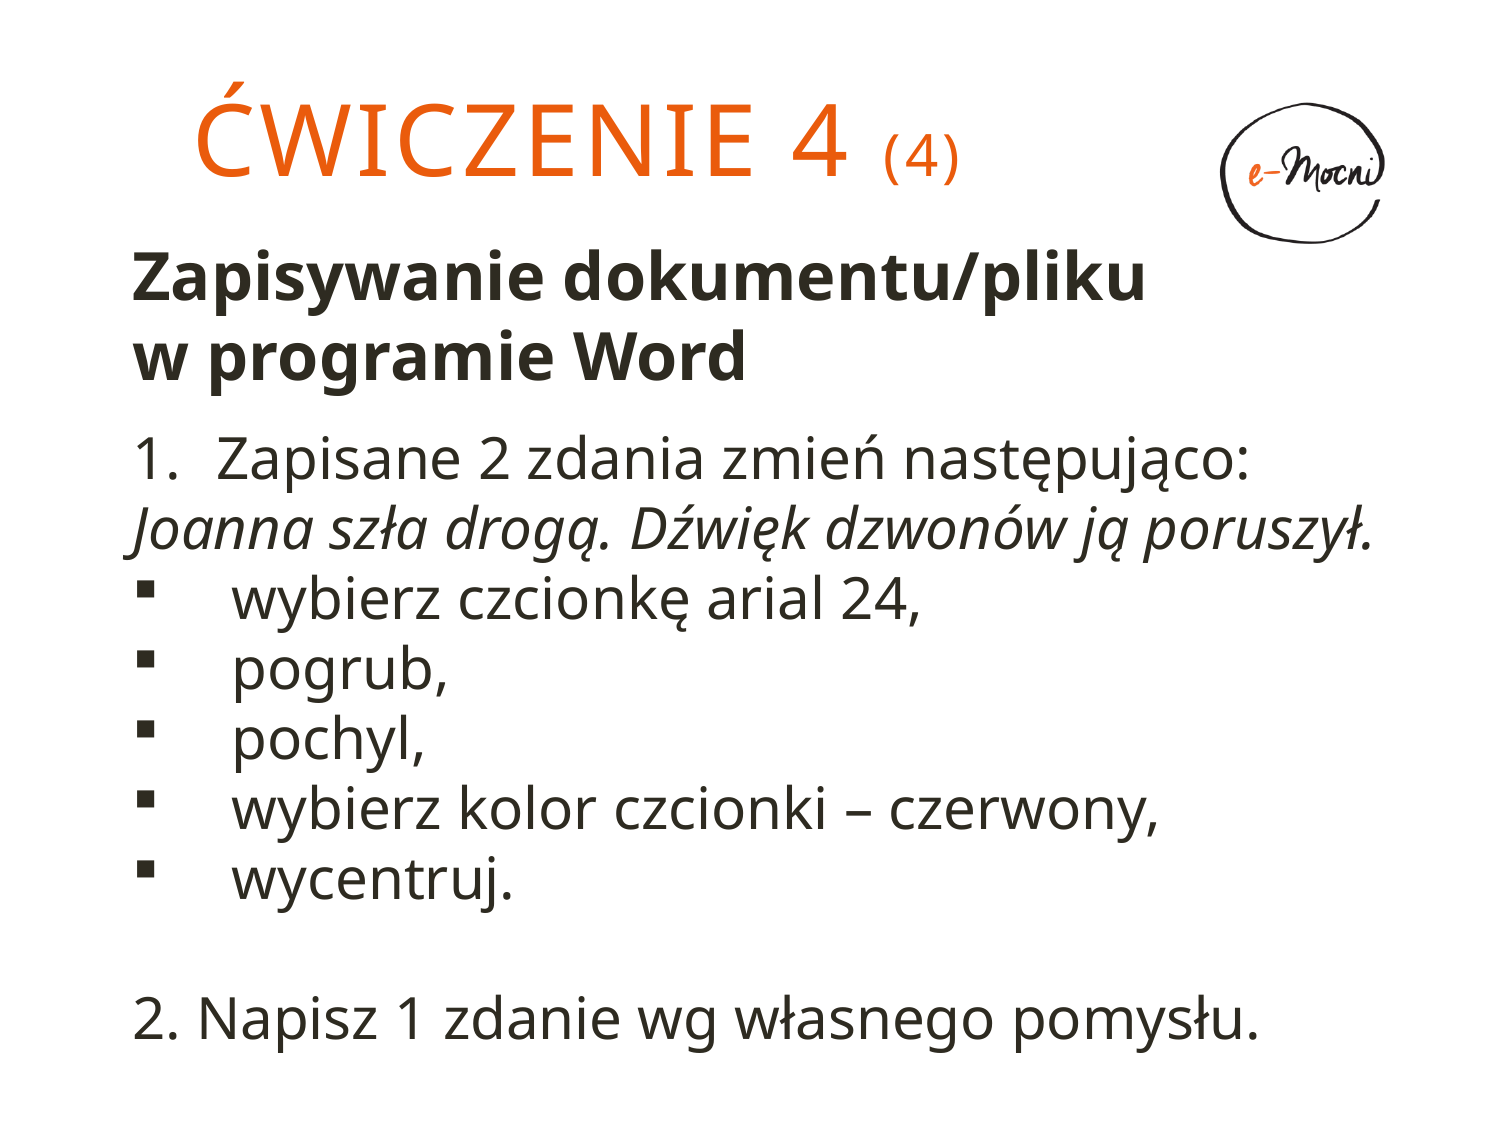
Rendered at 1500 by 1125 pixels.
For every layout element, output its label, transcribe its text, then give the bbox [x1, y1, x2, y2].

title ĆWICZENIE 4 (4) [177, 53, 1451, 242]
text_box Zapisywanie dokumentu/pliku w programie Word [117, 222, 1444, 405]
picture [1163, 89, 1442, 257]
text_box Zapisane 2 zdania zmień następująco: Joanna szła drogą. Dźwięk dzwonów ją poruszył. wybierz czcionkę arial 24, pogrub, pochyl, wybierz kolor czcionki – czerwony, wycentruj. 2. Napisz 1 zdanie wg własnego pomysłu. [117, 409, 1418, 1063]
